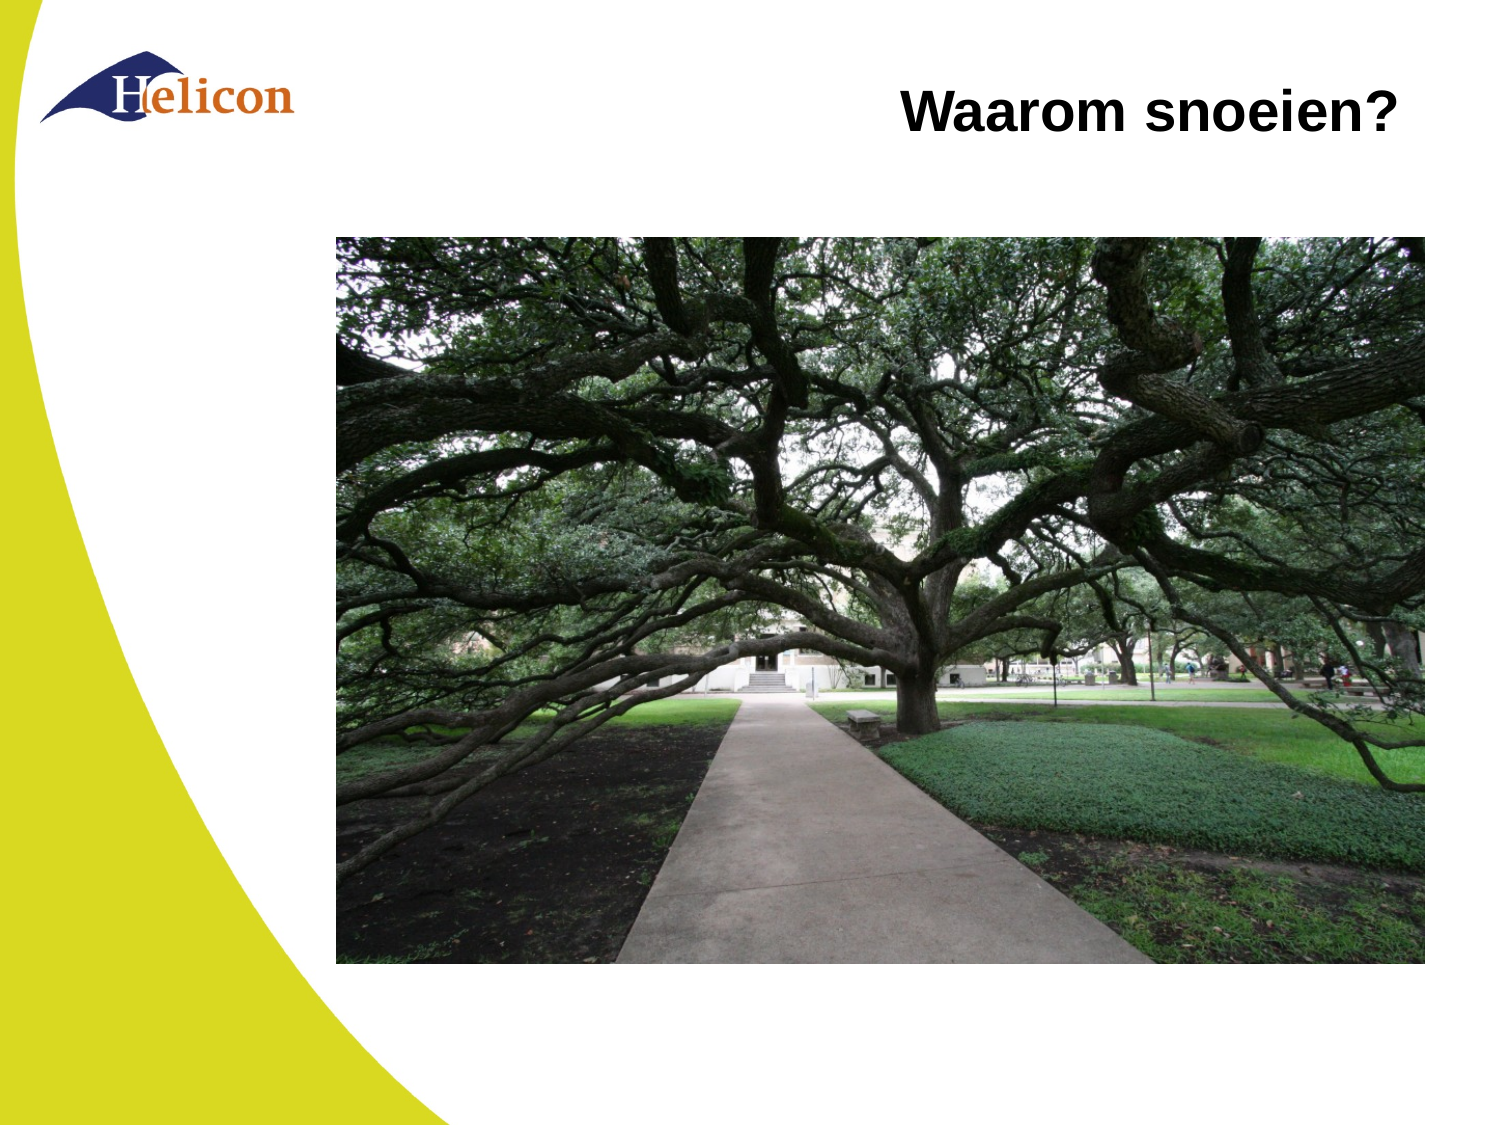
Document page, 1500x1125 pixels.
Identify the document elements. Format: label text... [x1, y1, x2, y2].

title Waarom snoeien? [324, 54, 1415, 161]
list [336, 237, 1426, 964]
picture [0, 0, 1500, 1125]
